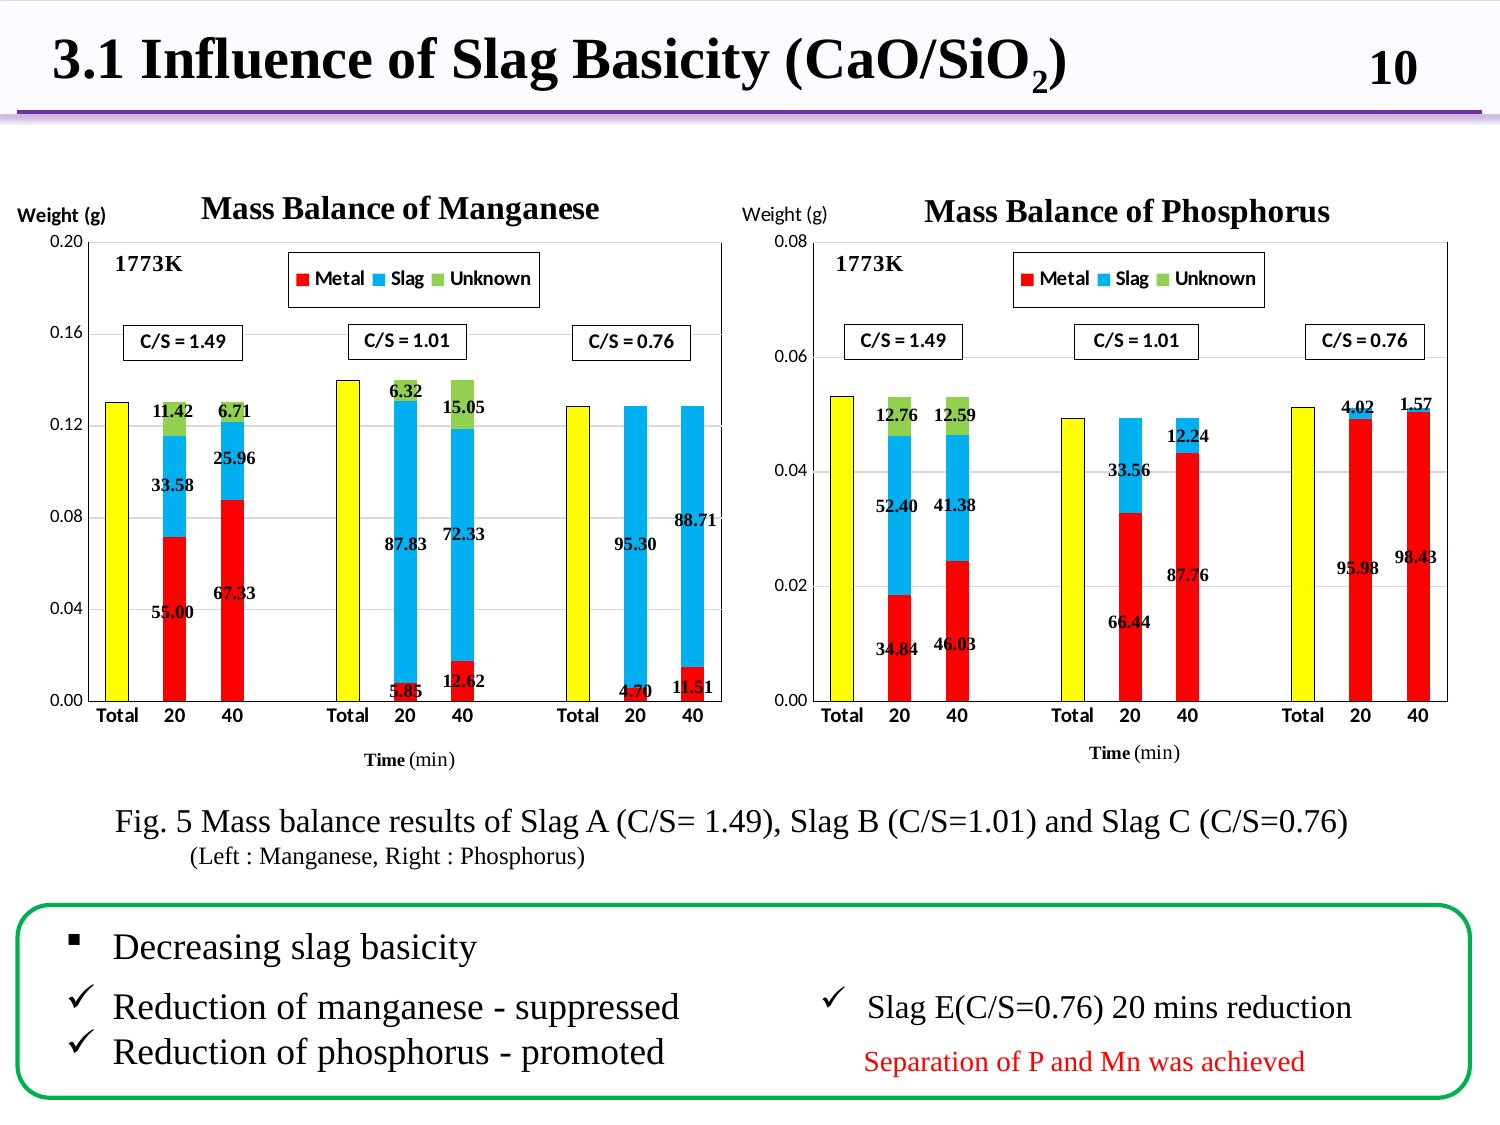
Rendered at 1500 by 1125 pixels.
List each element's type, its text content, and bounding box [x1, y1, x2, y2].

text_box 3.1 Influence of Slag Basicity (CaO/SiO2) [37, 19, 1128, 96]
text_box Fig. 5 Mass balance results of Slag A (C/S= 1.49), Slag B (C/S=1.01) and Slag C (C/S=0.76) (Left : Manganese, Right : Phosphorus) [100, 851, 1389, 877]
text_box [17, 904, 1471, 1098]
text_box 10 [1353, 27, 1470, 103]
text_box [0, 0, 1500, 116]
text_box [0, 133, 1471, 843]
